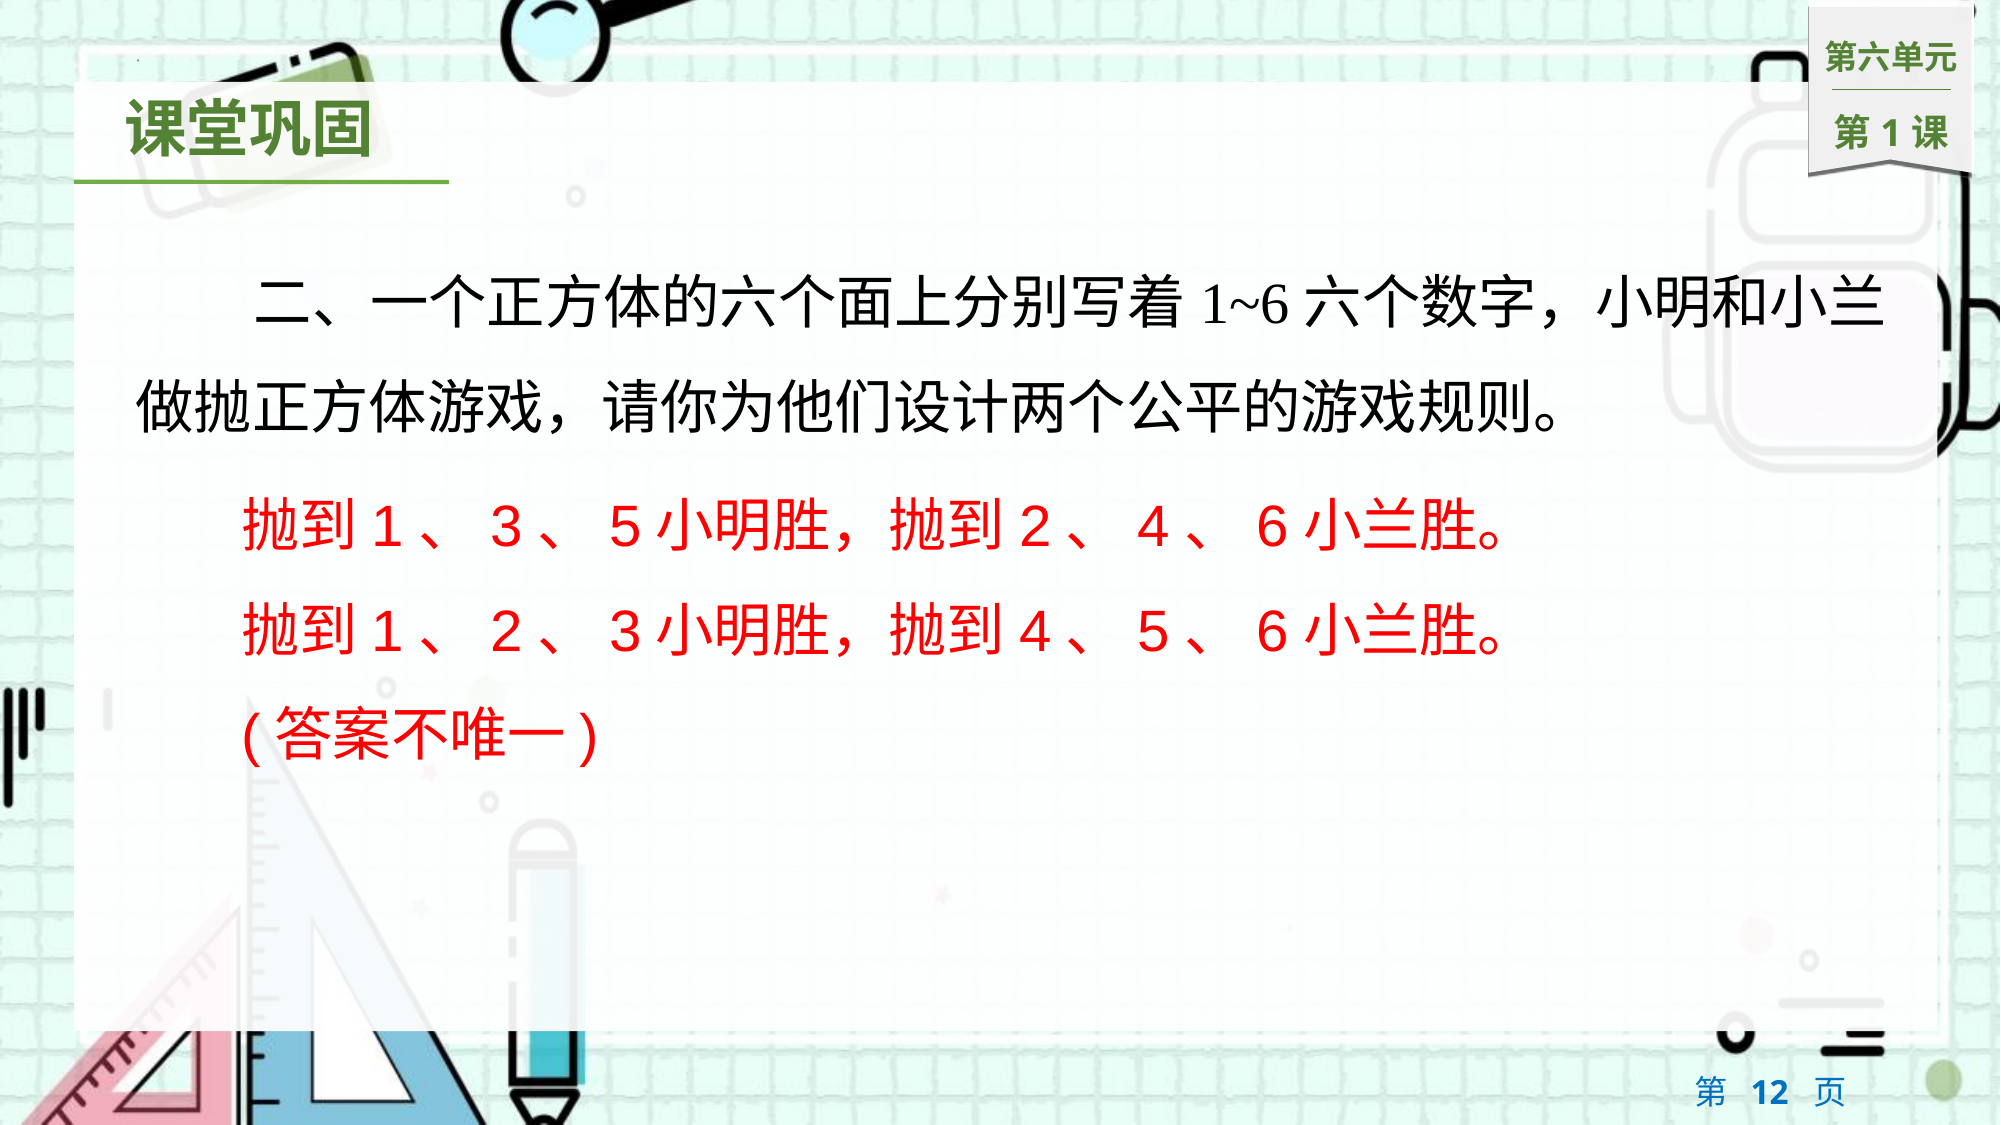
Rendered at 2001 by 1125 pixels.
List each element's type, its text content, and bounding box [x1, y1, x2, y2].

picture [1938, 168, 1971, 176]
picture [0, 0, 2000, 1125]
list 抛到1、3、5小明胜，抛到2、4、6小兰胜。 抛到1、2、3小明胜，抛到4、5、6小兰胜。 (答案不唯一) [226, 445, 1879, 551]
list 二、一个正方体的六个面上分别写着1~6六个数字，小明和小兰做抛正方体游戏，请你为他们设计两个公平的游戏规则。 [121, 222, 1903, 985]
